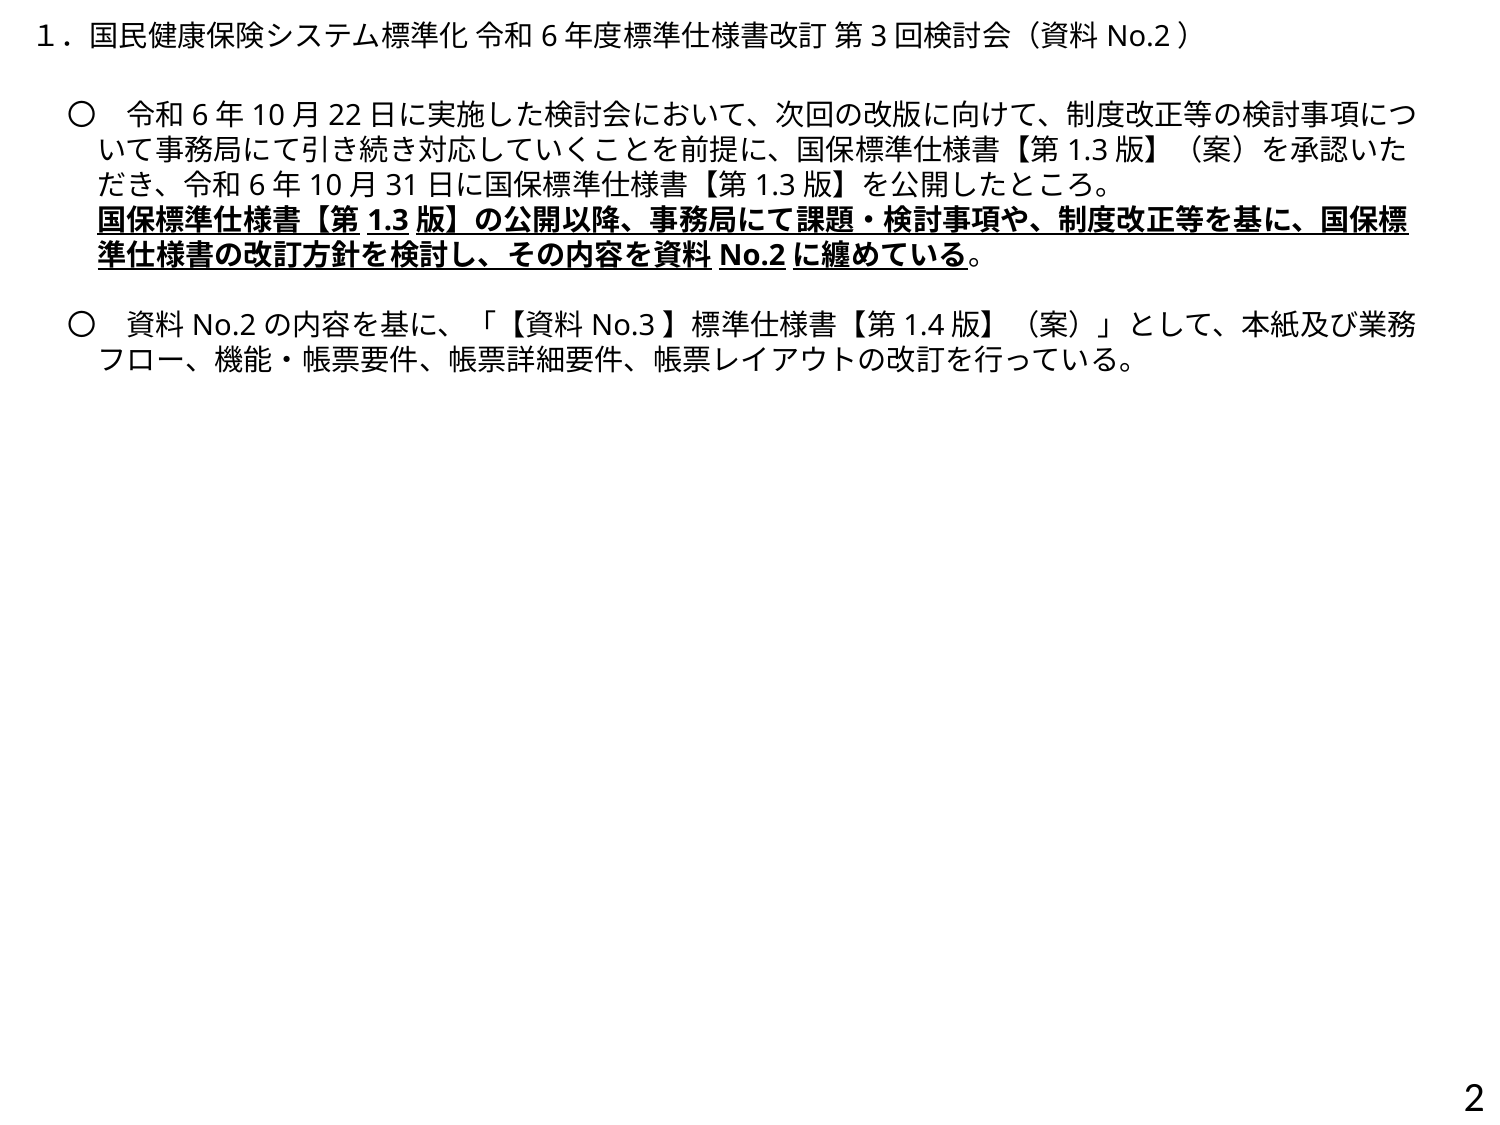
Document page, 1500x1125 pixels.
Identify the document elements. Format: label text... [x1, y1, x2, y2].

text_box 〇 令和6年10月22日に実施した検討会において、次回の改版に向けて、制度改正等の検討事項について事務局にて引き続き対応していくことを前提に、国保標準仕様書【第1.3版】（案）を承認いただき、令和6年10月31日に国保標準仕様書【第1.3版】を公開したところ。 国保標準仕様書【第1.3版】の公開以降、事務局にて課題・検討事項や、制度改正等を基に、国保標準仕様書の改訂方針を検討し、その内容を資料No.2に纏めている。 〇 資料No.2の内容を基に、「【資料No.3】標準仕様書【第1.4版】（案）」として、本紙及び業務フロー、機能・帳票要件、帳票詳細要件、帳票レイアウトの改訂を行っている。 [53, 96, 1436, 384]
text_box １．国民健康保険システム標準化 令和6年度標準仕様書改訂 第3回検討会（資料No.2） [16, 2, 1440, 96]
slide_number 1 [1149, 1065, 1500, 1125]
